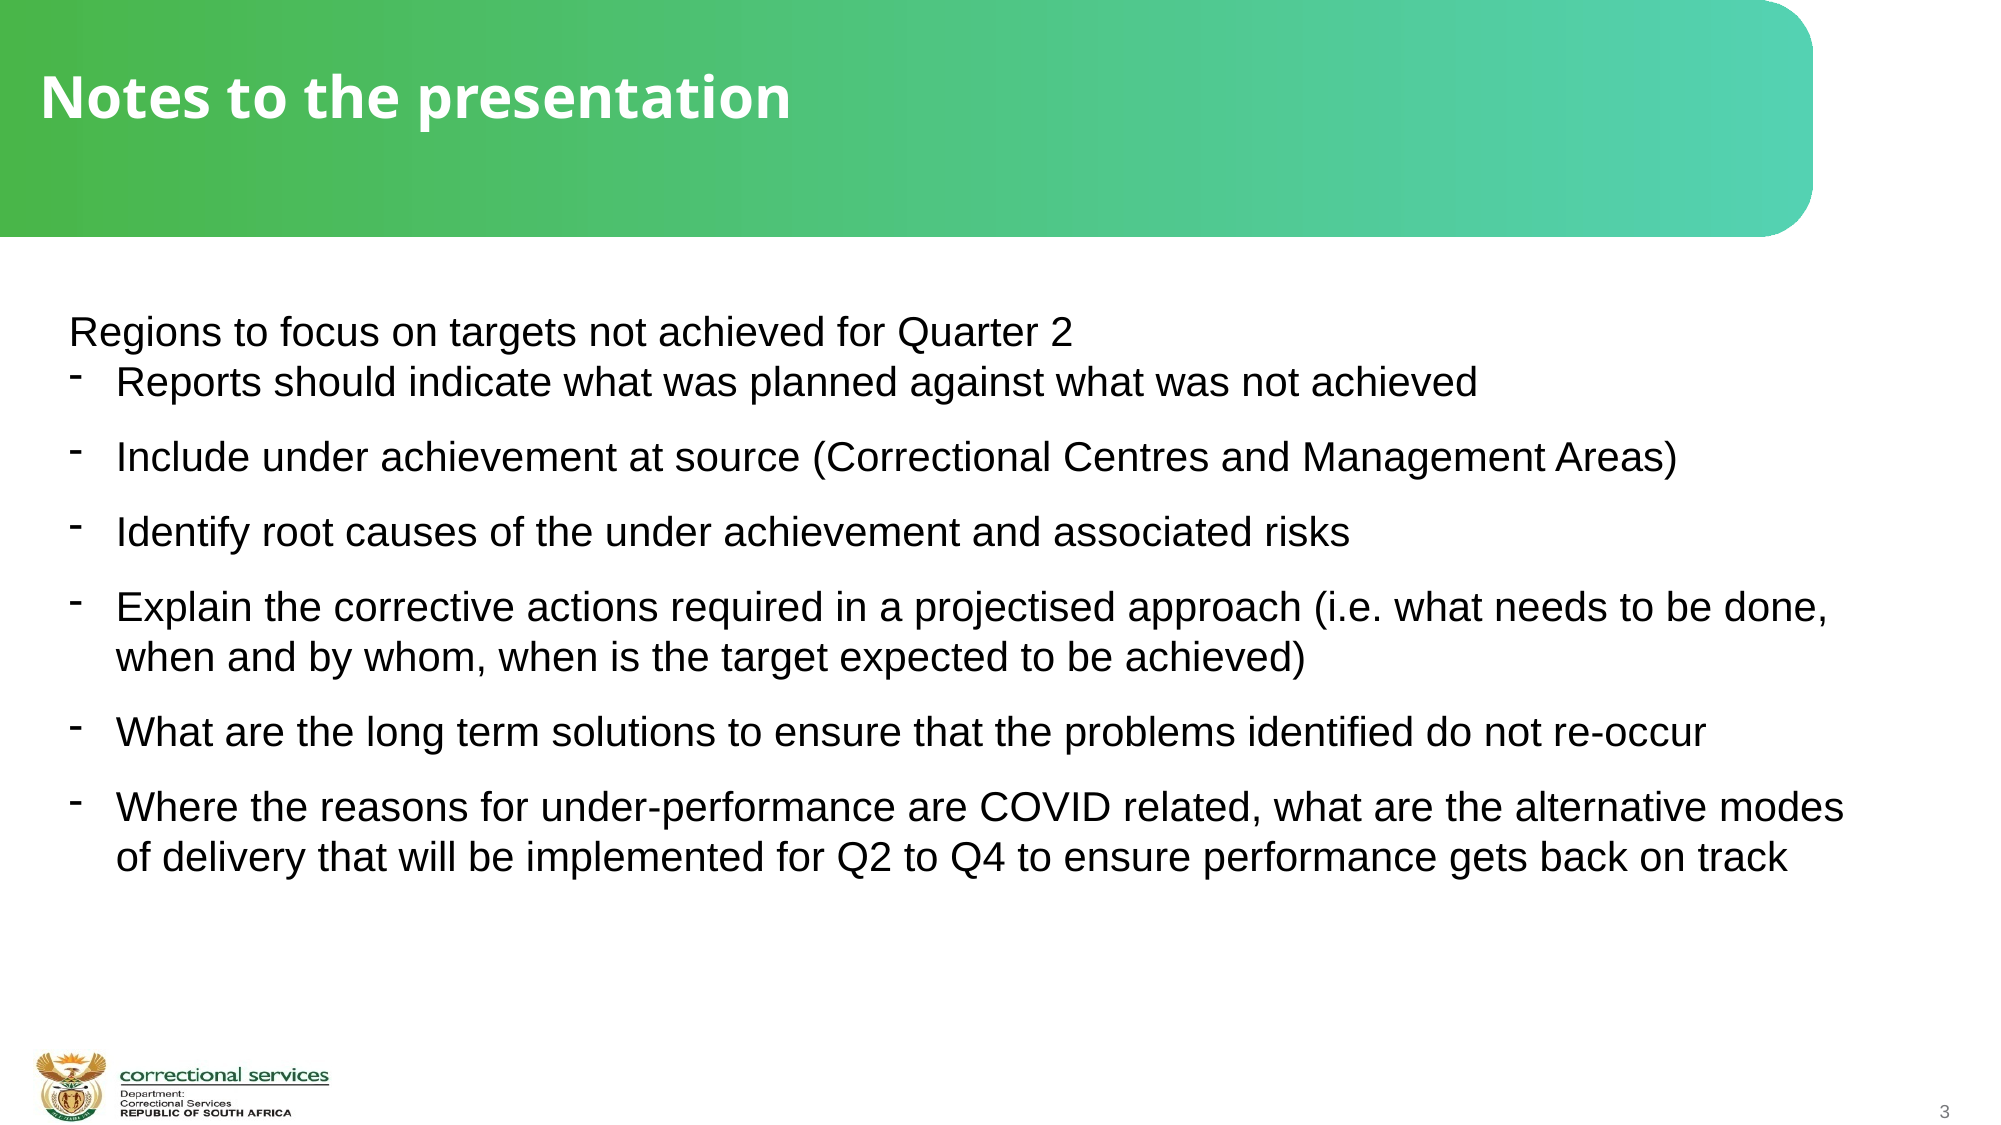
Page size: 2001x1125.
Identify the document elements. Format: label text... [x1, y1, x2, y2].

text_box Regions to focus on targets not achieved for Quarter 2 Reports should indicate what was planned against what was not achieved Include under achievement at source (Correctional Centres and Management Areas) Identify root causes of the under achievement and associated risks Explain the corrective actions required in a projectised approach (i.e. what needs to be done, when and by whom, when is the target expected to be achieved) What are the long term solutions to ensure that the problems identified do not re-occur Where the reasons for under-performance are COVID related, what are the alternative modes of delivery that will be implemented for Q2 to Q4 to ensure performance gets back on track [54, 297, 1900, 888]
title Notes to the presentation [24, 60, 1335, 126]
picture [33, 1049, 332, 1123]
text_box [0, 0, 1813, 237]
